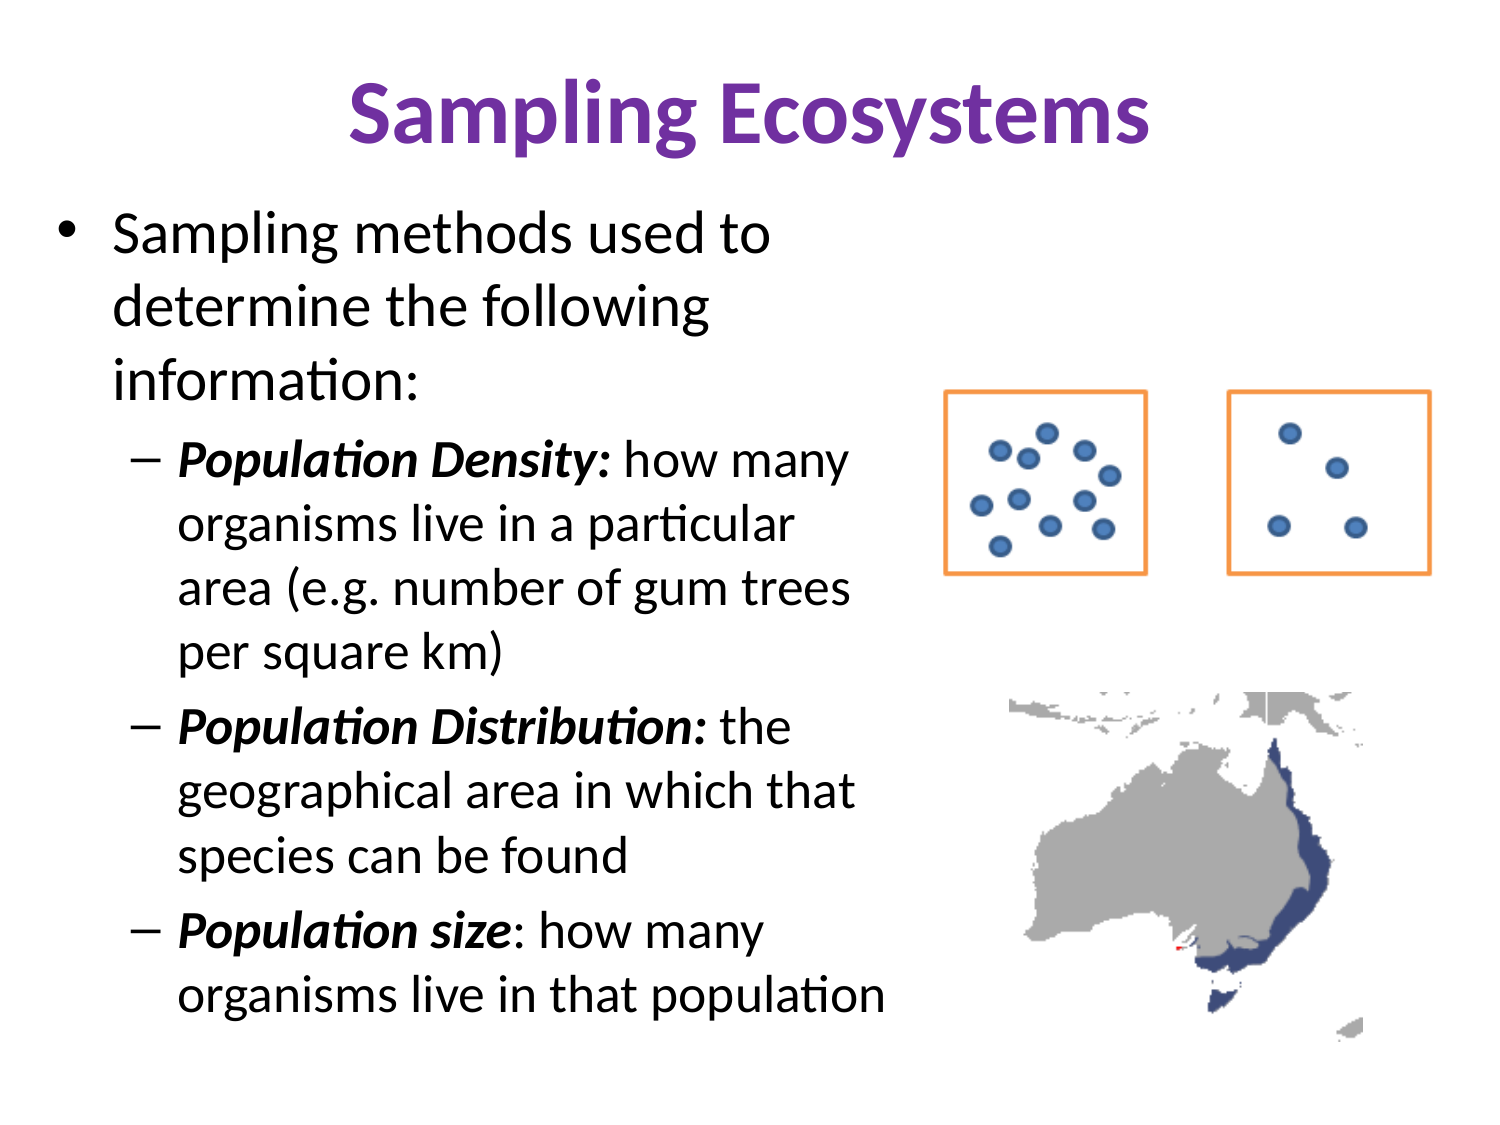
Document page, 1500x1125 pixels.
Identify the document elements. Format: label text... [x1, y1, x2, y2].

picture [1009, 692, 1363, 1042]
title Sampling Ecosystems [75, 30, 1425, 183]
list Sampling methods used to determine the following information: Population Density: how many organisms live in a particular area (e.g. number of gum trees per square km) Population Distribution: the geographical area in which that species can be found Population size: how many organisms live in that population [41, 184, 904, 1094]
picture [941, 385, 1154, 581]
picture [1218, 385, 1440, 581]
